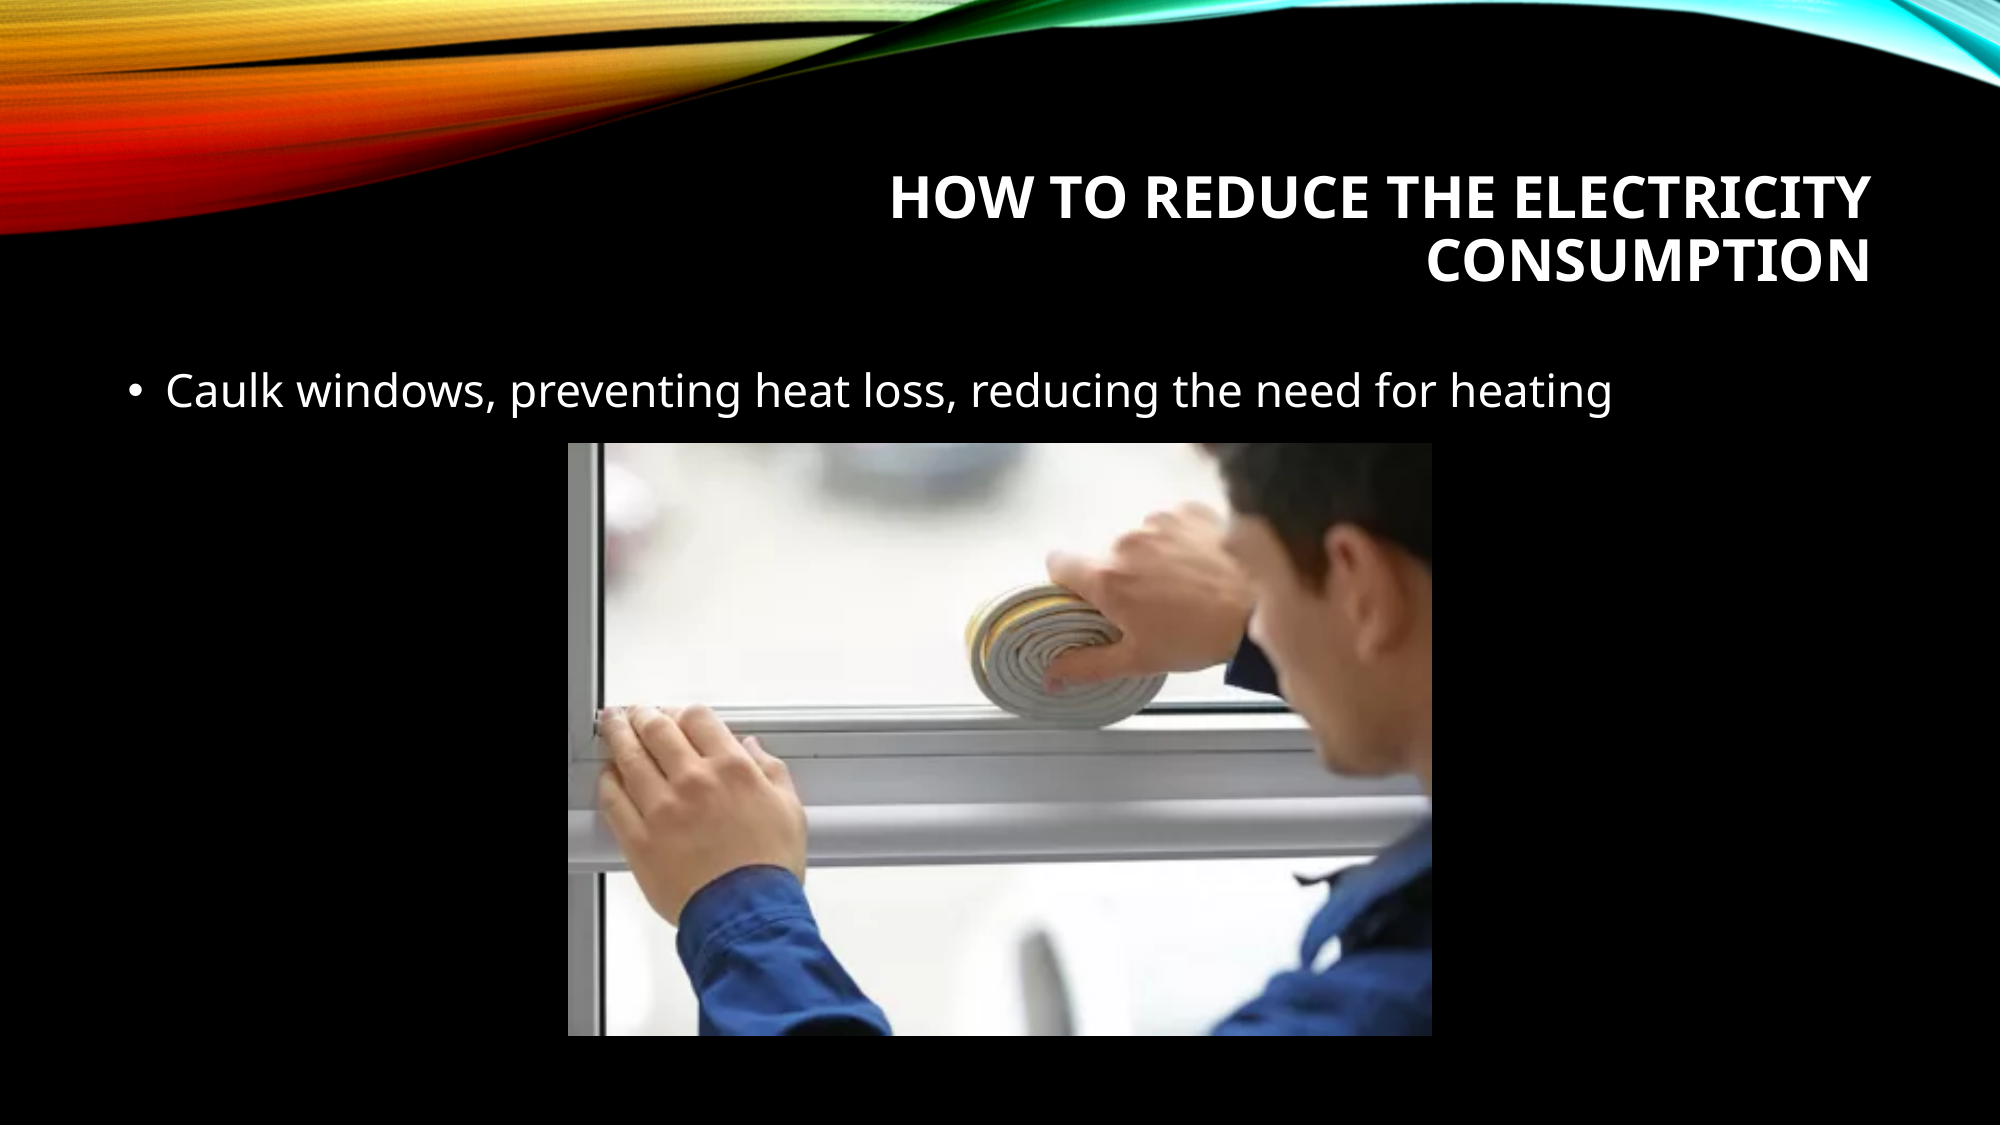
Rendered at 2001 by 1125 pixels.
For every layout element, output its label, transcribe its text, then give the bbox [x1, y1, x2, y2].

picture [0, 0, 2000, 237]
picture [568, 443, 1432, 1036]
list Caulk windows, preventing heat loss, reducing the need for heating [112, 360, 1888, 1021]
title How to Reduce the Electricity Consumption [474, 125, 1888, 338]
